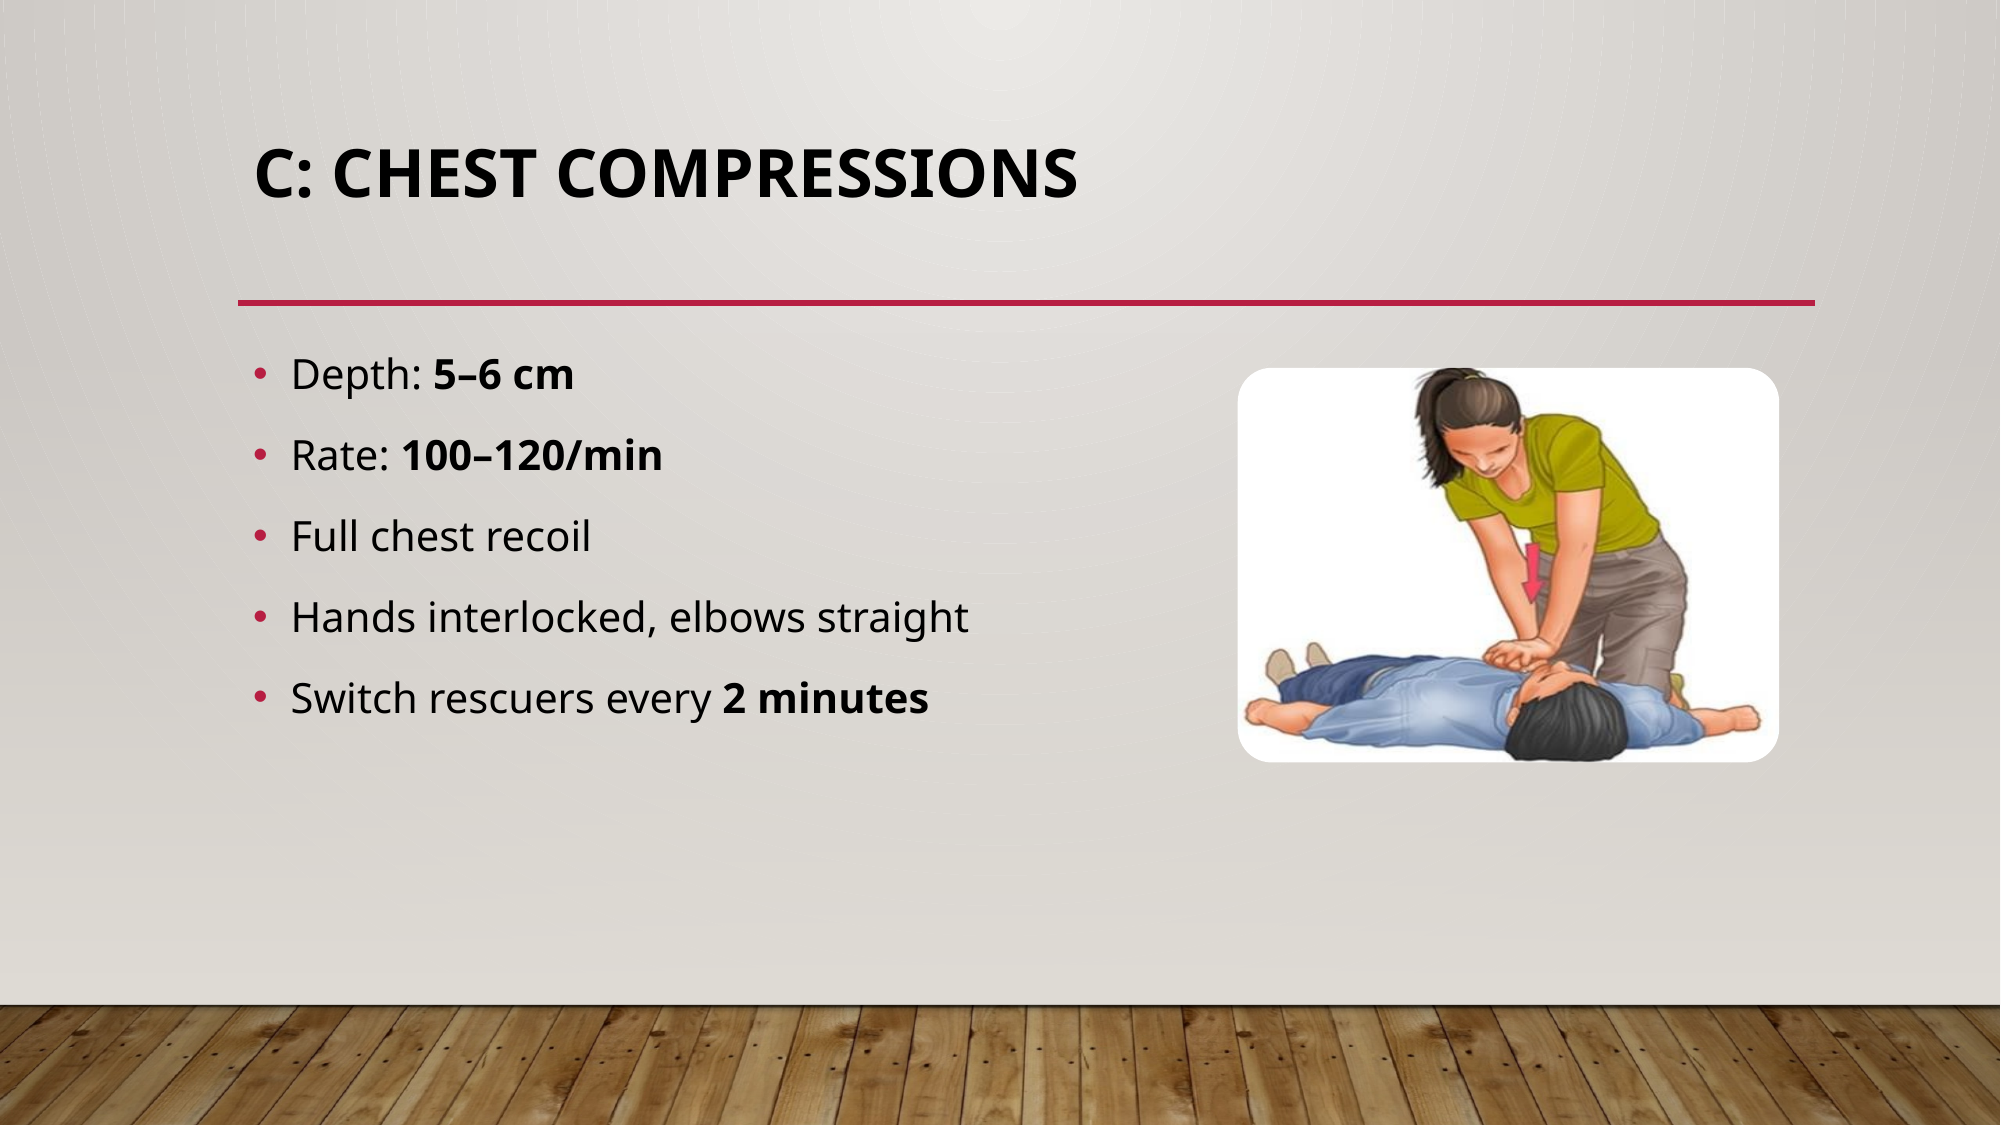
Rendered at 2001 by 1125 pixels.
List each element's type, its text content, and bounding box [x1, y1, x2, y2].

picture [0, 1005, 2000, 1125]
title C: Chest Compressions [238, 131, 1814, 305]
list Depth: 5–6 cm Rate: 100–120/min Full chest recoil Hands interlocked, elbows straight Switch rescuers every 2 minutes [238, 330, 1814, 897]
picture [1237, 367, 1780, 763]
